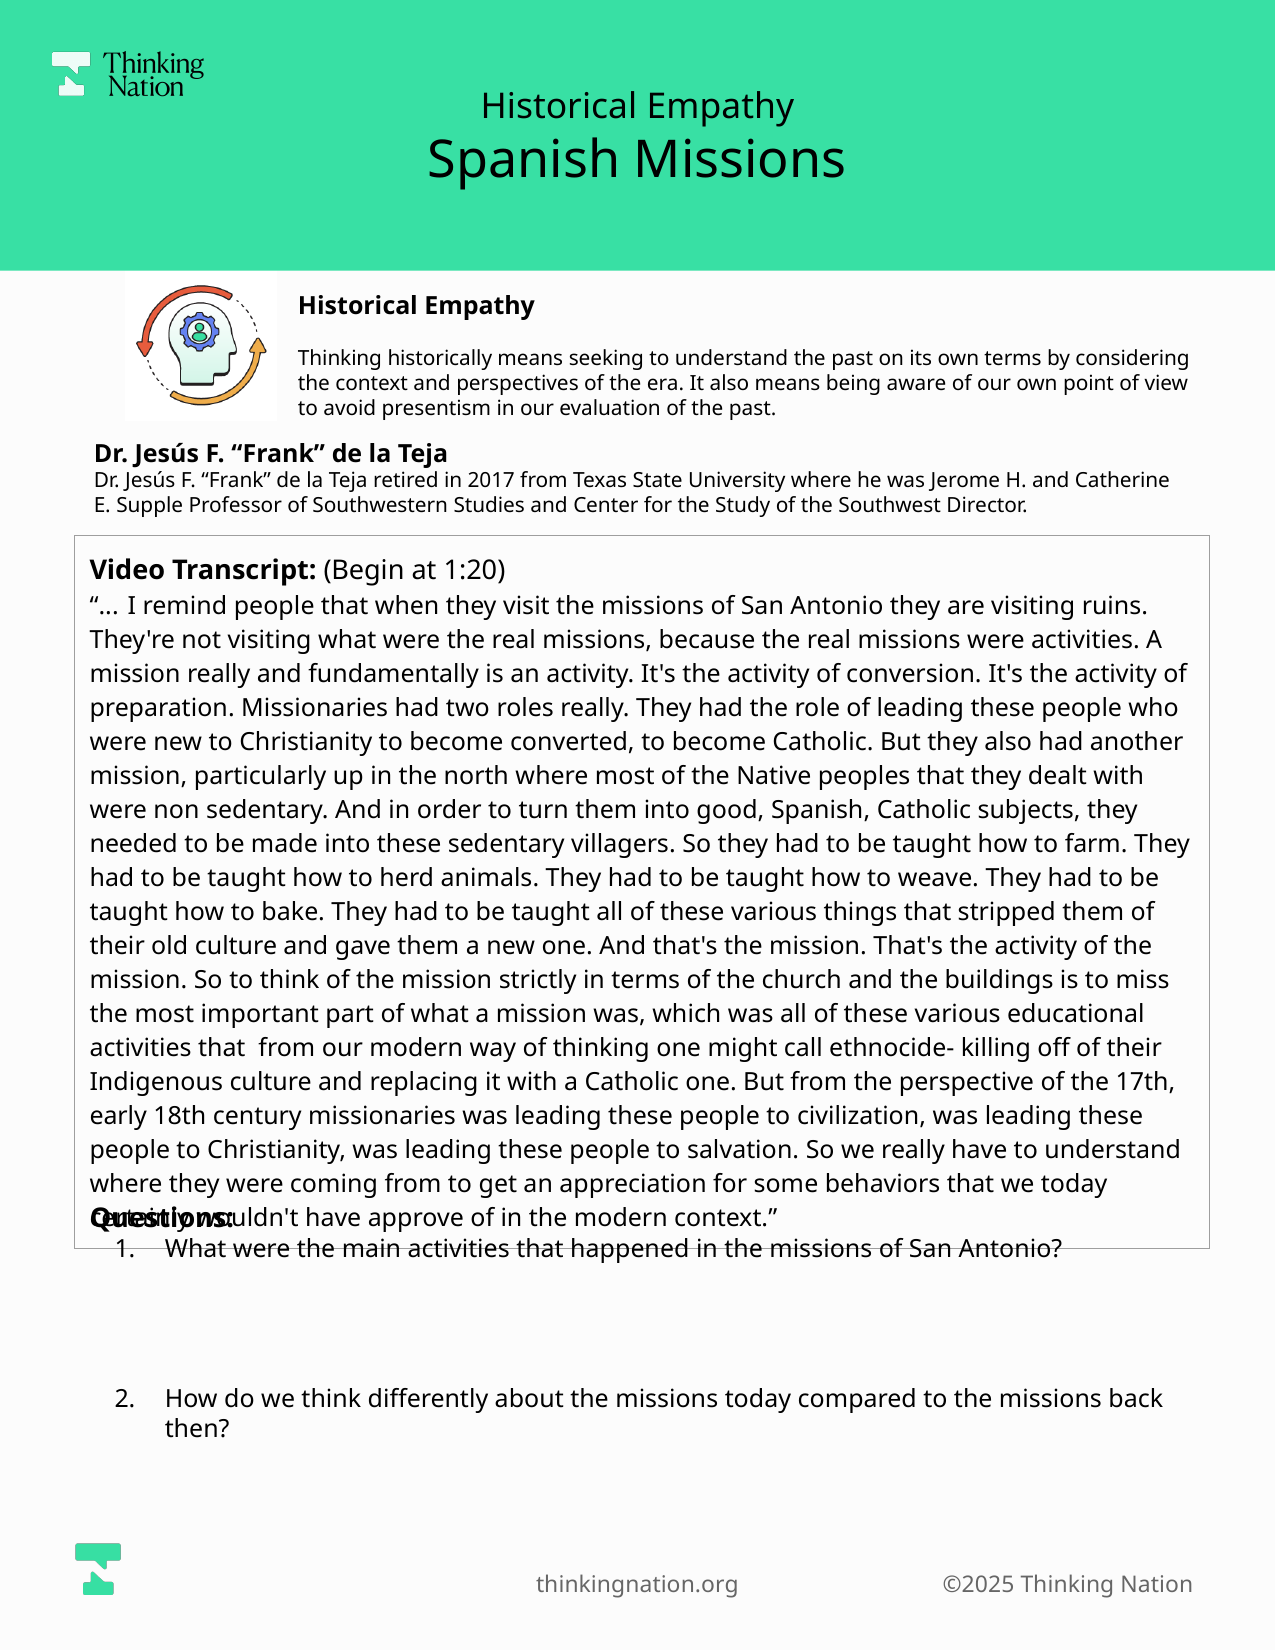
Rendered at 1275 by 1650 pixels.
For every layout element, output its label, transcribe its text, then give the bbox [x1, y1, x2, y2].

picture [62, 1533, 134, 1605]
text_box Dr. Jesús F. “Frank” de la Teja Dr. Jesús F. “Frank” de la Teja retired in 2017 from Texas State University where he was Jerome H. and Catherine E. Supple Professor of Southwestern Studies and Center for the Study of the Southwest Director. [74, 418, 1210, 528]
text_box Questions: What were the main activities that happened in the missions of San Antonio? How do we think differently about the missions today compared to the missions back then? [74, 1185, 1201, 1518]
text_box Historical Empathy Thinking historically means seeking to understand the past on its own terms by considering the context and perspectives of the era. It also means being aware of our own point of view to avoid presentism in our evaluation of the past. [279, 270, 1210, 418]
text_box thinkingnation.org [486, 1553, 789, 1605]
picture [125, 269, 277, 421]
text_box Historical Empathy Spanish Missions [0, 0, 1275, 271]
table_header Video Transcript: (Begin at 1:20) “... I remind people that when they visit the missions of San Antonio they are visiting ruins. They're not visiting what were the real missions, because the real missions were activities. A mission really and fundamentally is an activity. It's the activity of conversion. It's the activity of preparation. Missionaries had two roles really. They had the role of leading these people who were new to Christianity to become converted, to become Catholic. But they also had another mission, particularly up in the north where most of the Native peoples that they dealt with were non sedentary. And in order to turn them into good, Spanish, Catholic subjects, they needed to be made into these sedentary villagers. So they had to be taught how to farm. They had to be taught how to herd animals. They had to be taught how to weave. They had to be taught how to bake. They had to be taught all of these various things that stripped them of their old culture and gave them a new one. And that's the mission. That's the activity of the mission. So to think of the mission strictly in terms of the church and the buildings is to miss the most important part of what a mission was, which was all of these various educational activities that from our modern way of thinking one might call ethnocide- killing off of their Indigenous culture and replacing it with a Catholic one. But from the perspective of the 17th, early 18th century missionaries was leading these people to civilization, was leading these people to Christianity, was leading these people to salvation. So we really have to understand where they were coming from to get an appreciation for some behaviors that we today certainly wouldn't have approve of in the modern context.” [75, 536, 1209, 1248]
text_box ©2025 Thinking Nation [907, 1553, 1210, 1605]
picture [35, 37, 210, 110]
